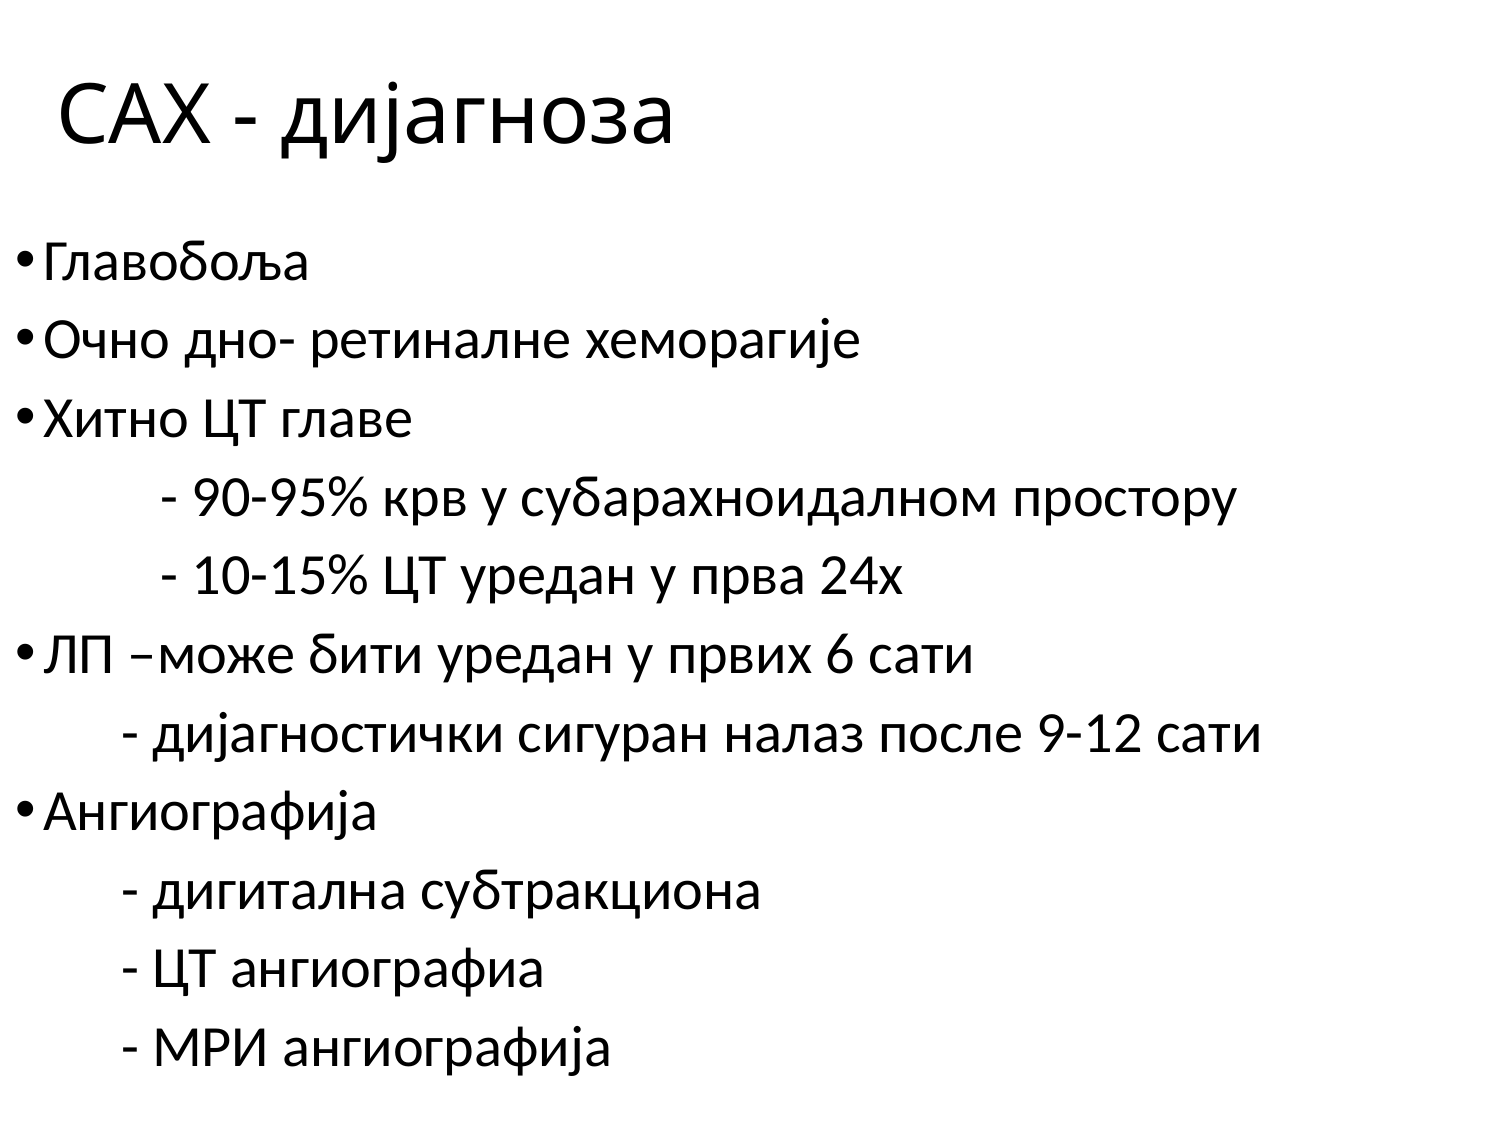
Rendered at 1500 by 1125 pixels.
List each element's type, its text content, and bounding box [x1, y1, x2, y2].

list Главобоља Очно дно- ретиналне хеморагије Хитно ЦТ главе - 90-95% крв у субарахноидалном простору - 10-15% ЦТ уредан у прва 24х ЛП –може бити уредан у првих 6 сати - дијагностички сигуран налаз после 9-12 сати Ангиографија - дигитална субтракциона - ЦТ ангиографиа - МРИ ангиографија [0, 222, 1500, 1125]
title САХ - дијагноза [41, 7, 1335, 222]
